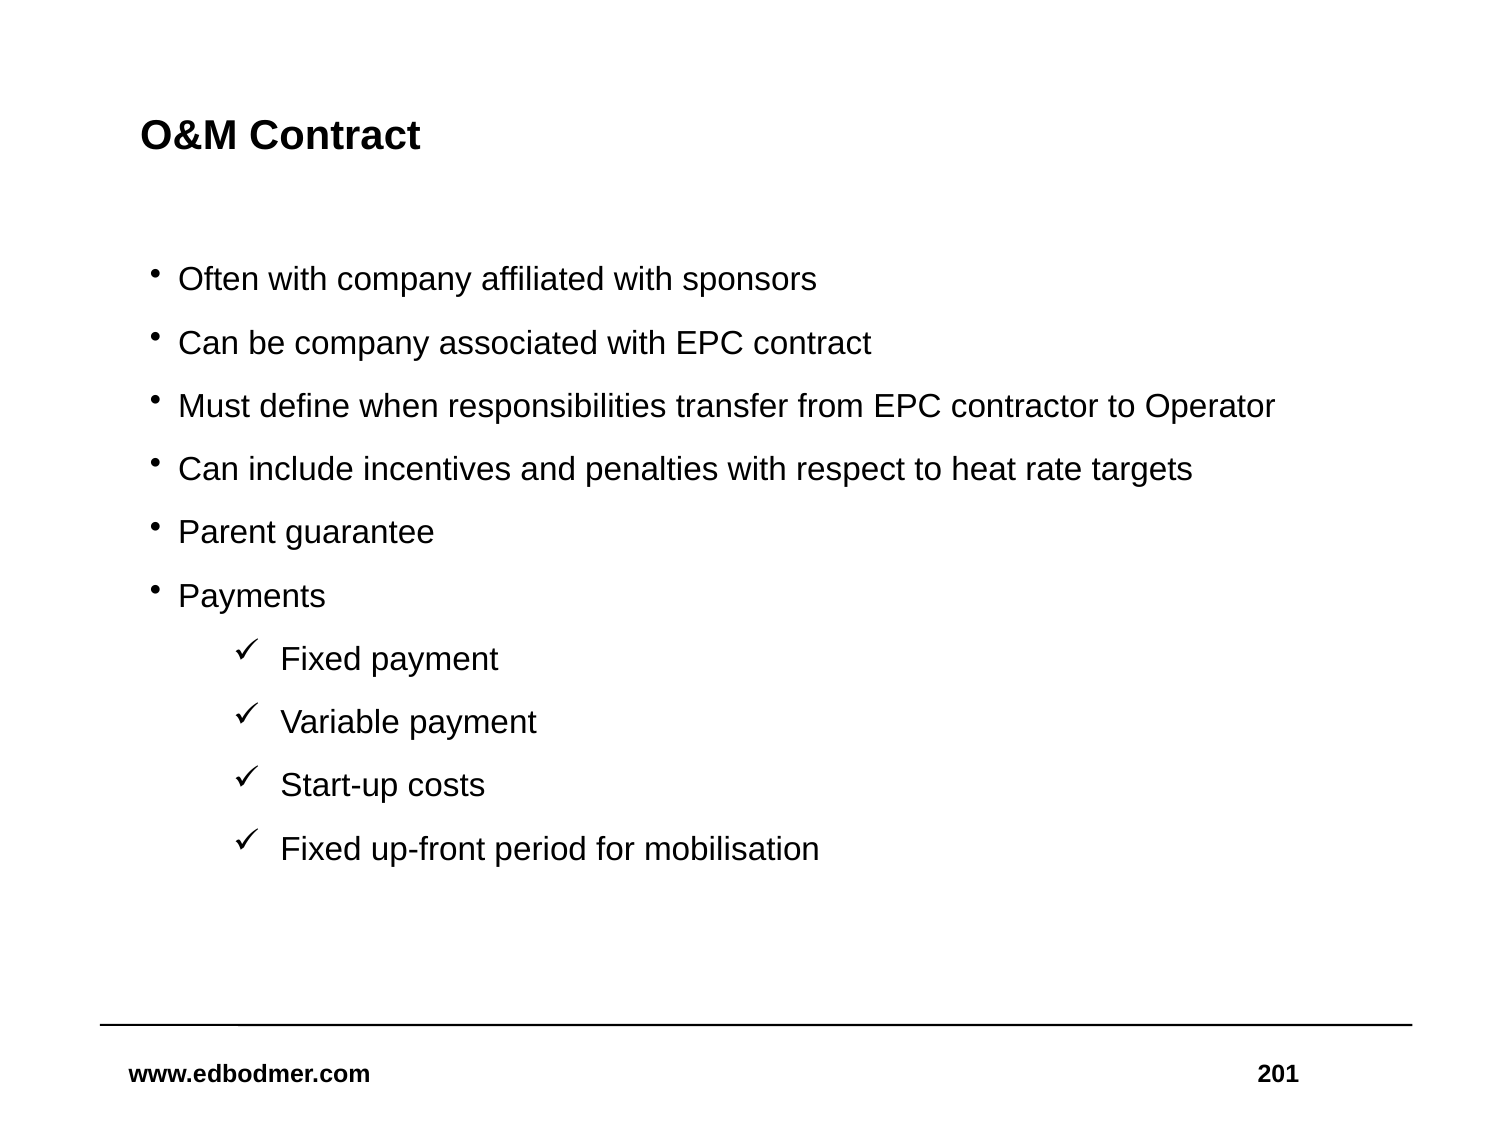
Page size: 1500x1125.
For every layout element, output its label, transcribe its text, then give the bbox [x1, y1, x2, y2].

title O&M Contract [125, 99, 1288, 225]
list Often with company affiliated with sponsors Can be company associated with EPC contract Must define when responsibilities transfer from EPC contractor to Operator Can include incentives and penalties with respect to heat rate targets Parent guarantee Payments Fixed payment Variable payment Start-up costs Fixed up-front period for mobilisation [125, 249, 1375, 1000]
